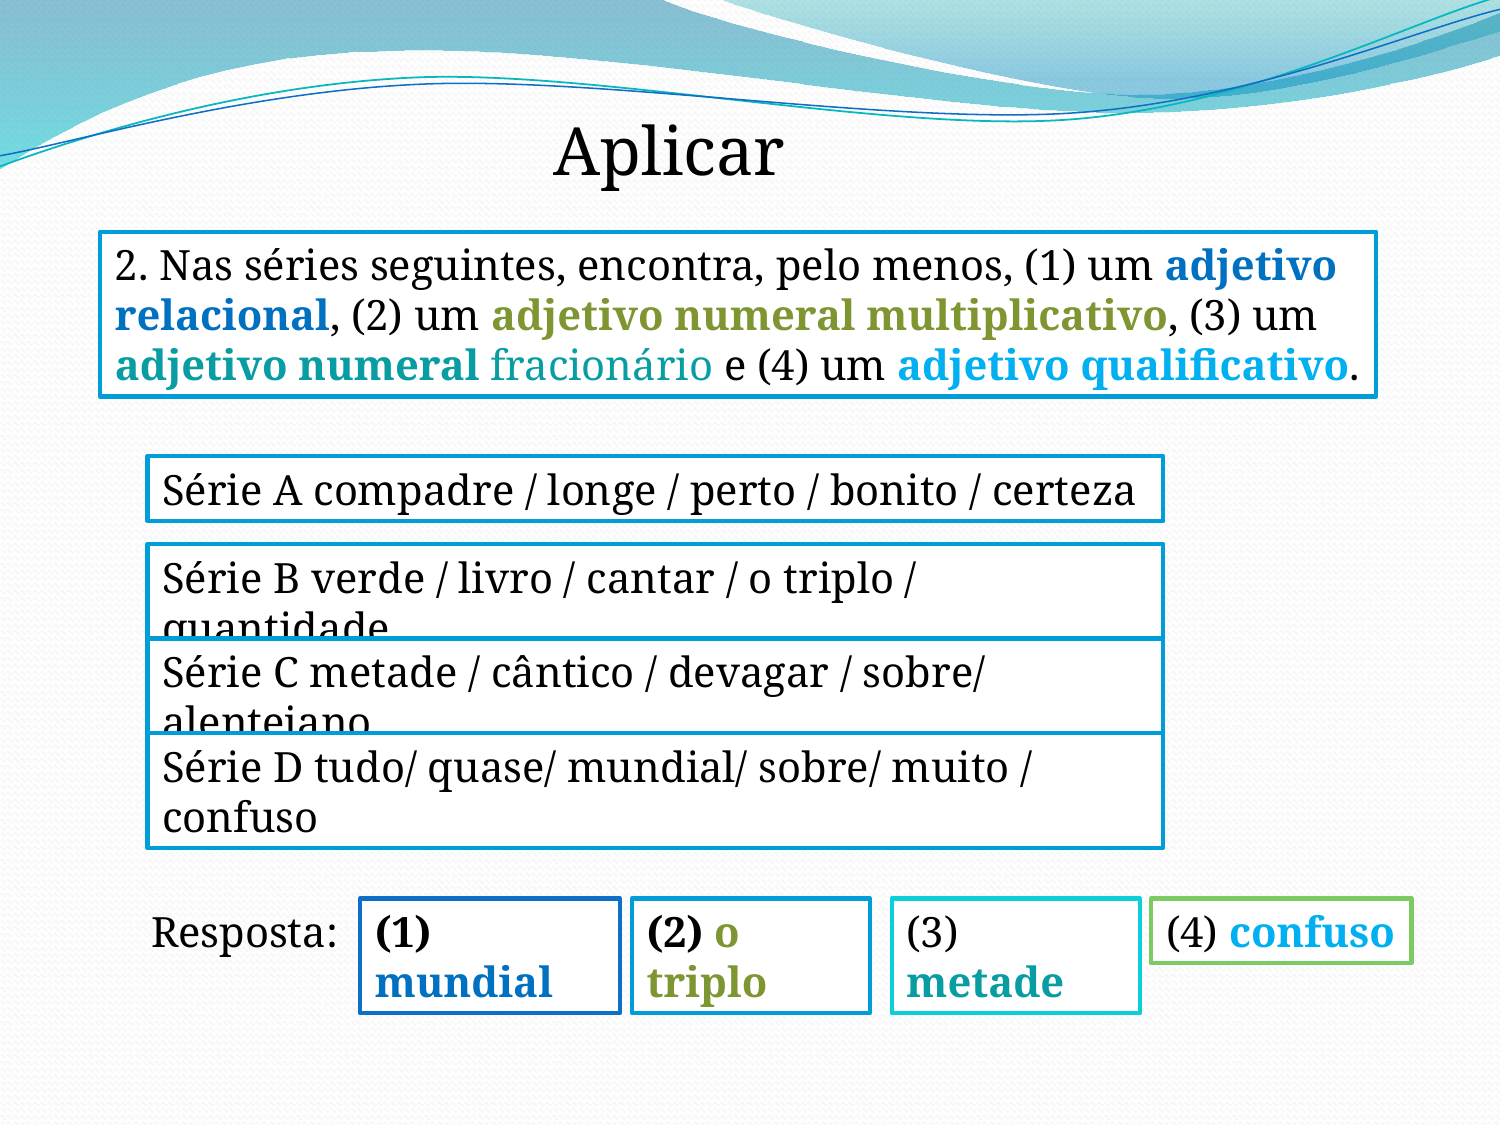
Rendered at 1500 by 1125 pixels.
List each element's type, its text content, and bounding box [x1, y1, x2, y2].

text_box (1) mundial [358, 896, 622, 1015]
text_box Resposta: [136, 898, 358, 964]
text_box (2) o triplo [630, 896, 872, 1015]
text_box Série D tudo/ quase/ mundial/ sobre/ muito / confuso [145, 731, 1165, 850]
text_box 2. Nas séries seguintes, encontra, pelo menos, (1) um adjetivo relacional, (2) um adjetivo numeral multiplicativo, (3) um adjetivo numeral fracionário e (4) um adjetivo qualificativo. [98, 230, 1378, 399]
text_box Aplicar [538, 101, 818, 197]
text_box Série C metade / cântico / devagar / sobre/ alentejano [145, 636, 1165, 731]
text_box (4) confuso [1149, 896, 1414, 965]
text_box Série B verde / livro / cantar / o triplo / quantidade [145, 542, 1165, 636]
text_box (3) metade [890, 896, 1142, 1015]
text_box Série A compadre / longe / perto / bonito / certeza [145, 454, 1165, 523]
